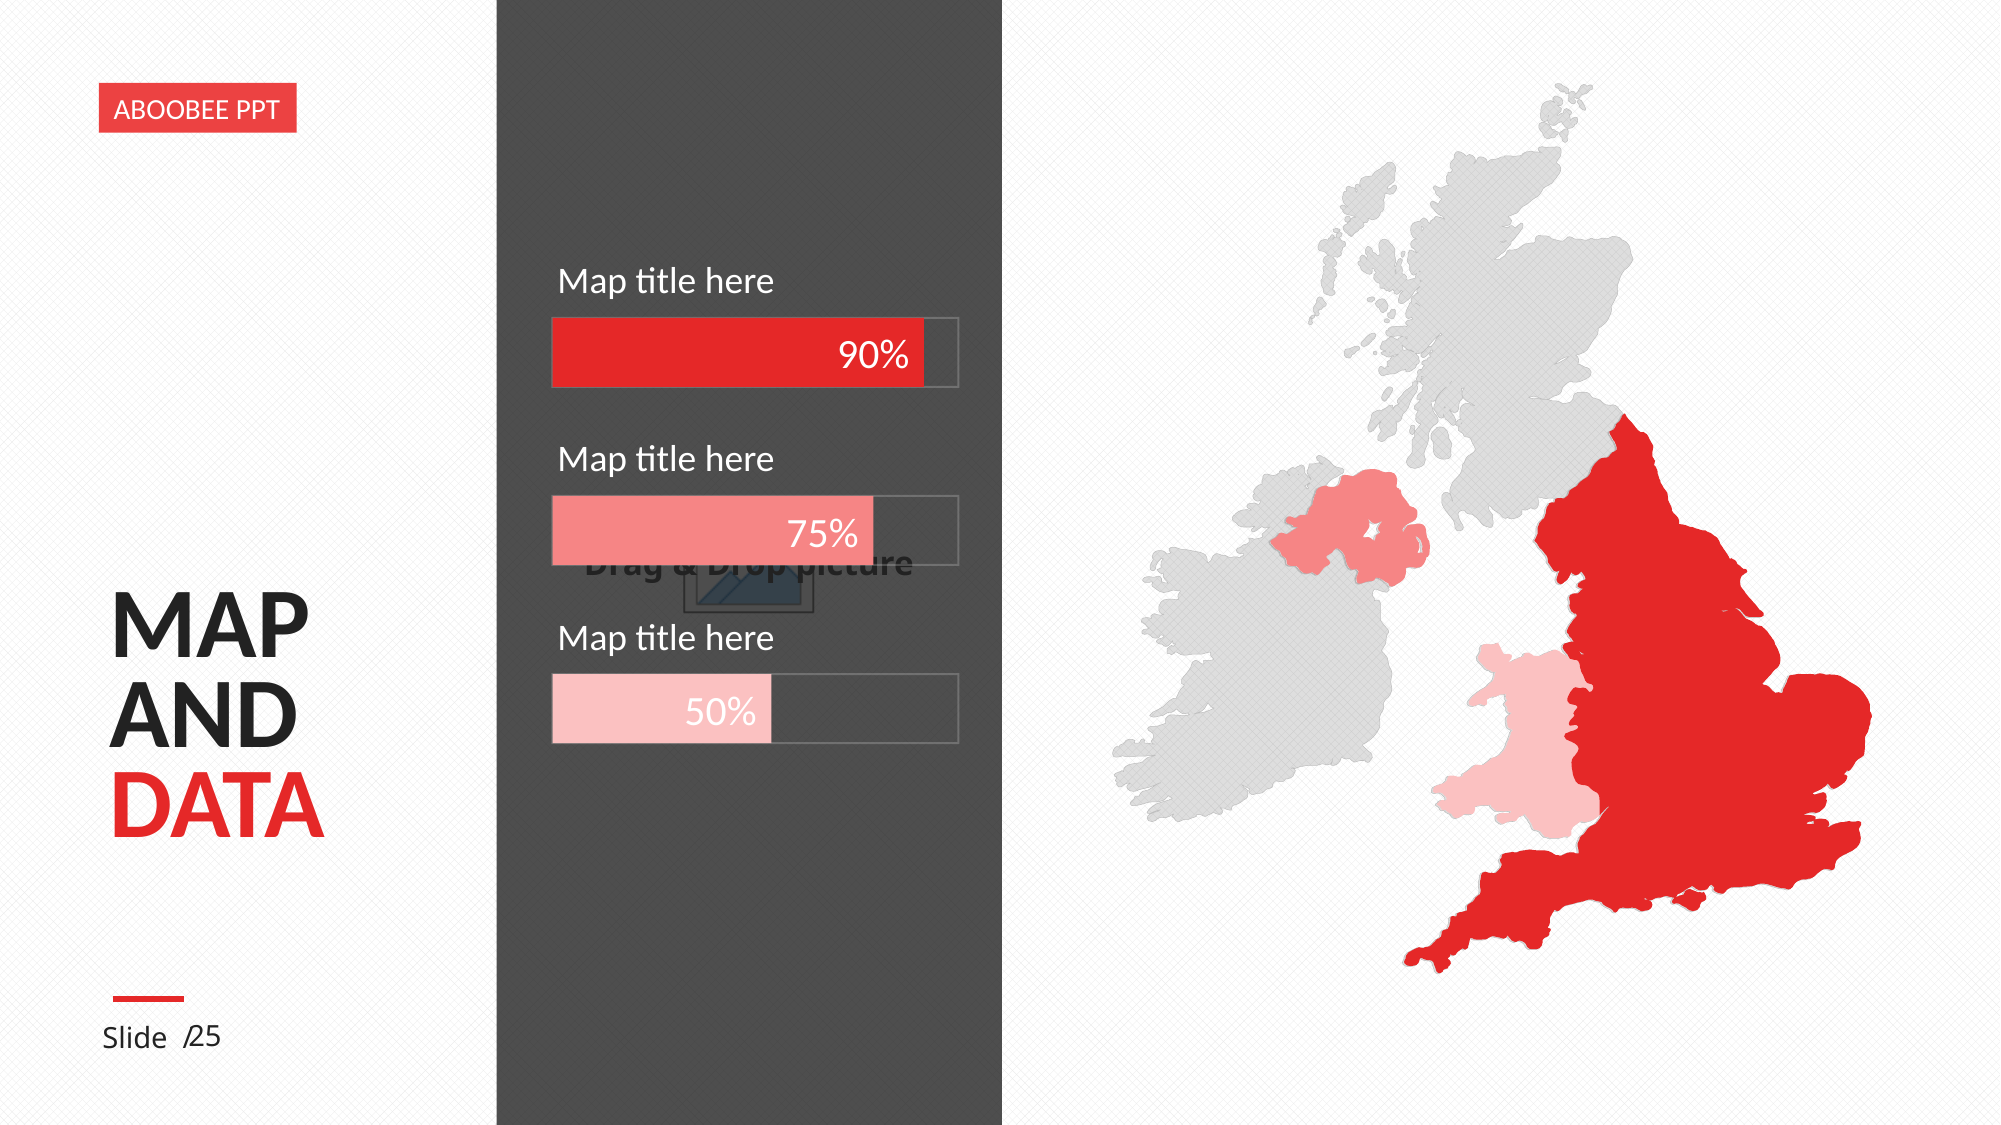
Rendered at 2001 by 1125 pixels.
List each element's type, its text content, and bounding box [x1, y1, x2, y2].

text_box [542, 434, 959, 565]
text_box ABOOBEE PPT [98, 82, 297, 133]
title MAP AND DATA [94, 578, 496, 935]
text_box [1111, 83, 1871, 974]
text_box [542, 612, 959, 744]
picture [496, 0, 1002, 1125]
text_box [542, 256, 959, 387]
